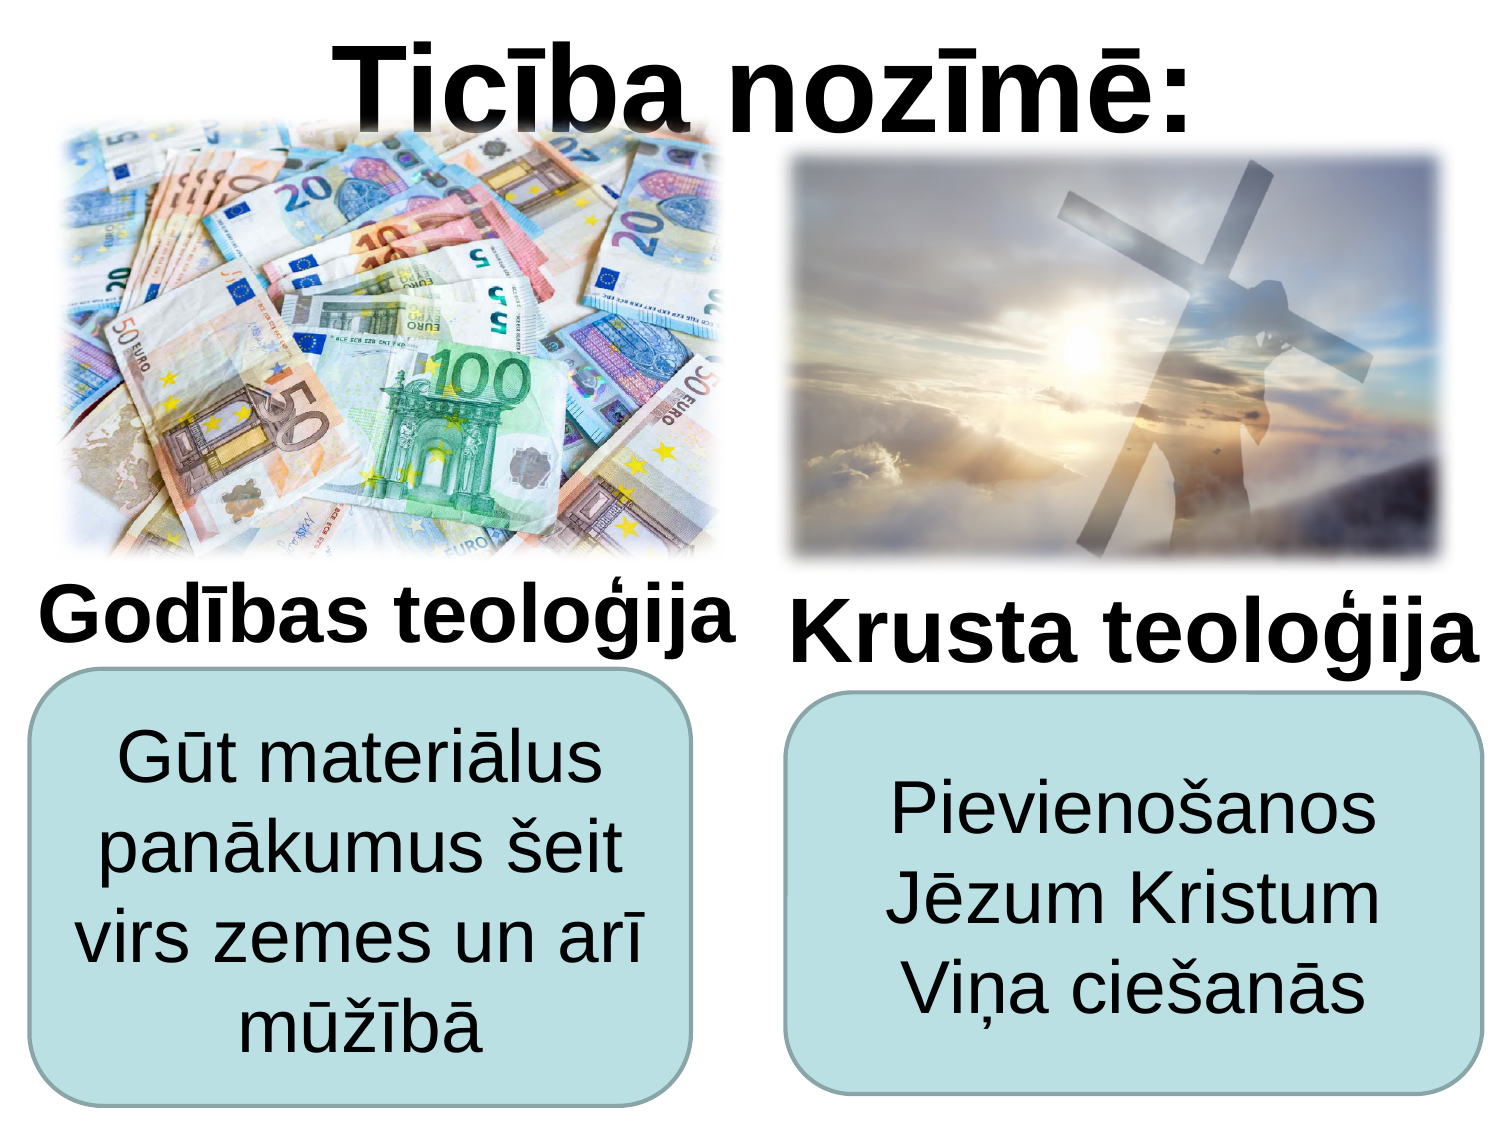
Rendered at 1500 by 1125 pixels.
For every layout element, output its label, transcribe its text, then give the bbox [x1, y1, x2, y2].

text_box Godības teoloģija [0, 552, 768, 740]
text_box Ticība nozīmē: [29, 0, 1500, 176]
slide_number 7 [1074, 1096, 1426, 1103]
picture [773, 136, 1456, 575]
text_box Gūt materiālus panākumus šeit virs zemes un arī mūžībā [27, 666, 694, 1108]
picture [52, 113, 727, 563]
text_box Pievienošanos Jēzum Kristum Viņa ciešanās [783, 690, 1485, 1097]
text_box Krusta teoloģija [767, 563, 1500, 752]
